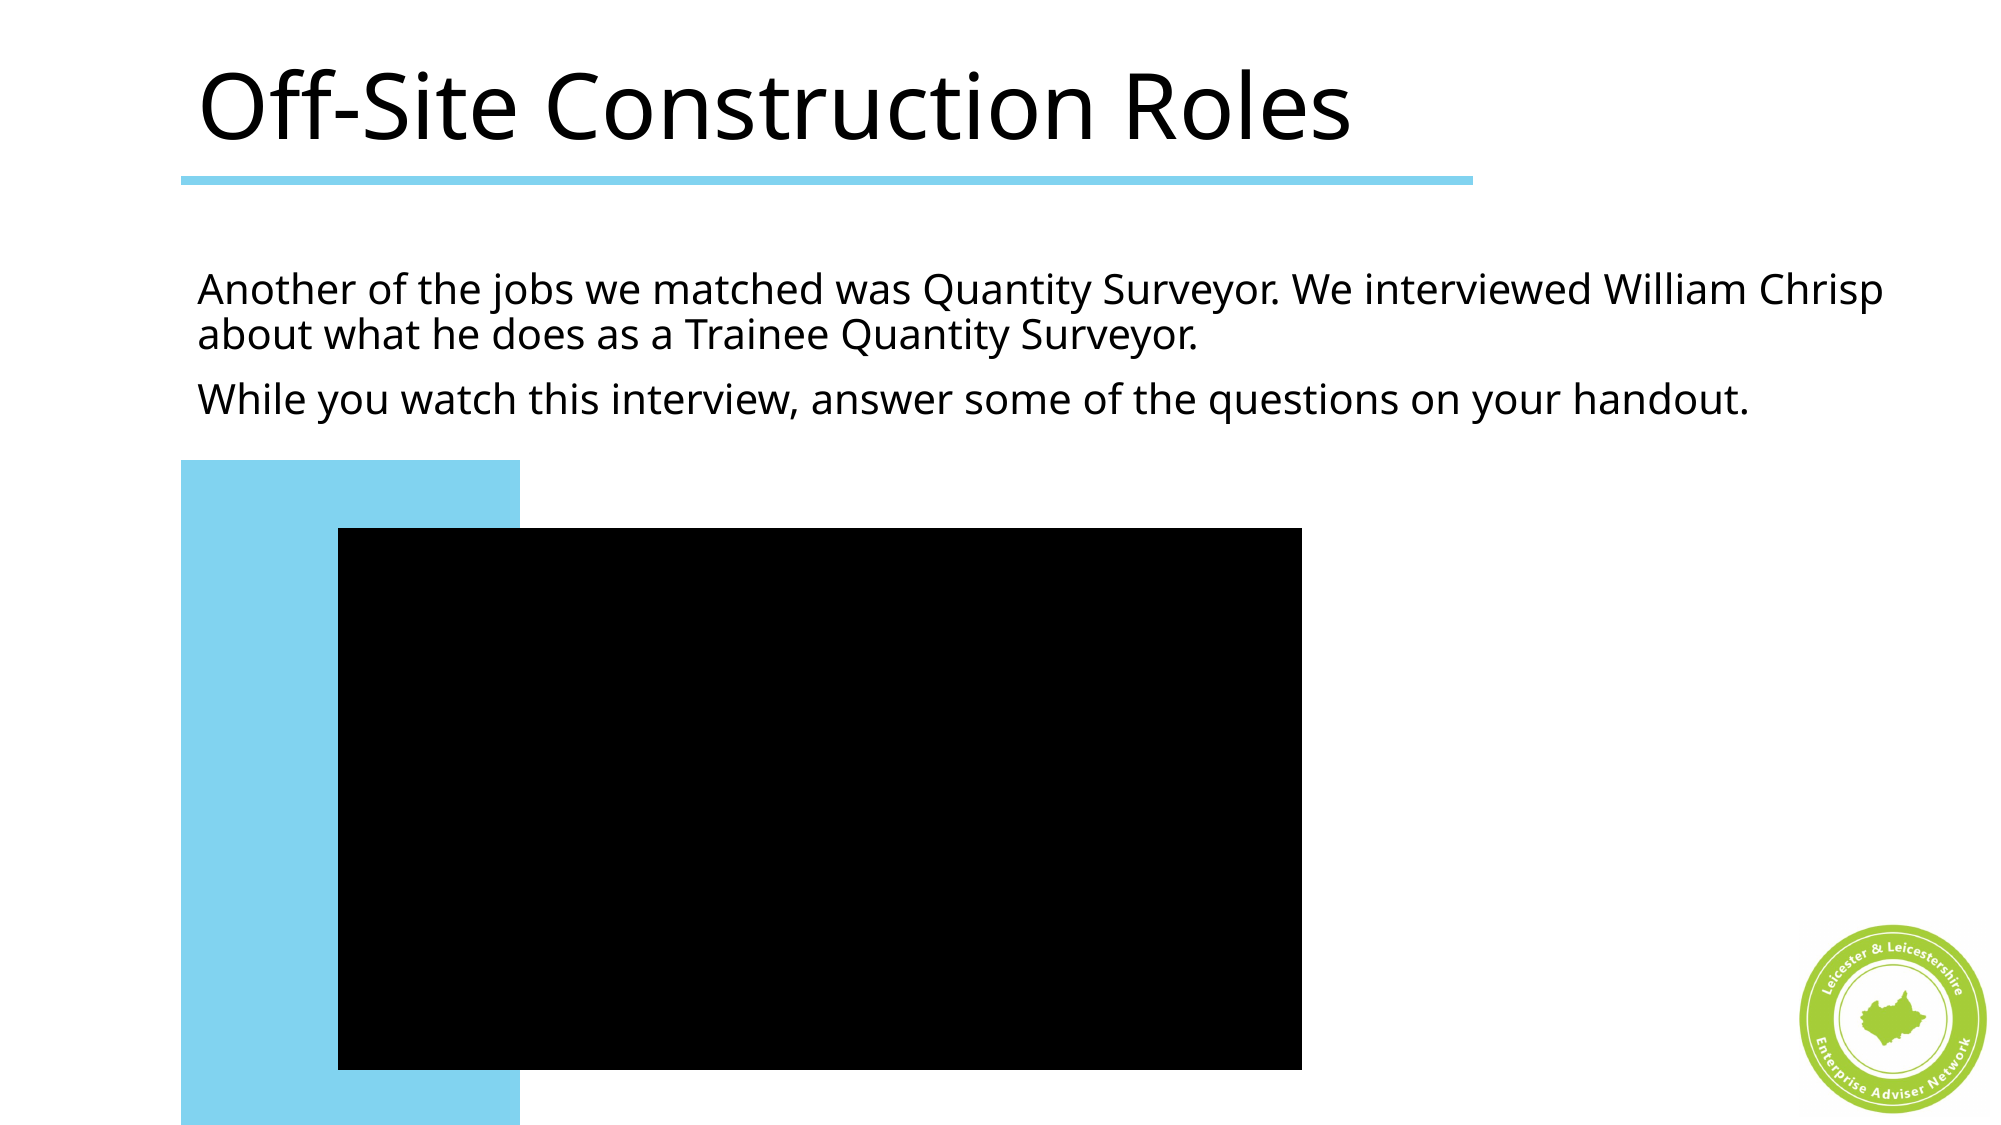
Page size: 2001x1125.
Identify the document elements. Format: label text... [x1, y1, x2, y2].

list Another of the jobs we matched was Quantity Surveyor. We interviewed William Chrisp about what he does as a Trainee Quantity Surveyor. While you watch this interview, answer some of the questions on your handout. [182, 260, 1908, 975]
picture [1799, 920, 1990, 1117]
title Off-Site Construction Roles [182, 41, 1908, 177]
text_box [337, 527, 1303, 1071]
text_box [181, 176, 1473, 185]
text_box [181, 460, 520, 1125]
